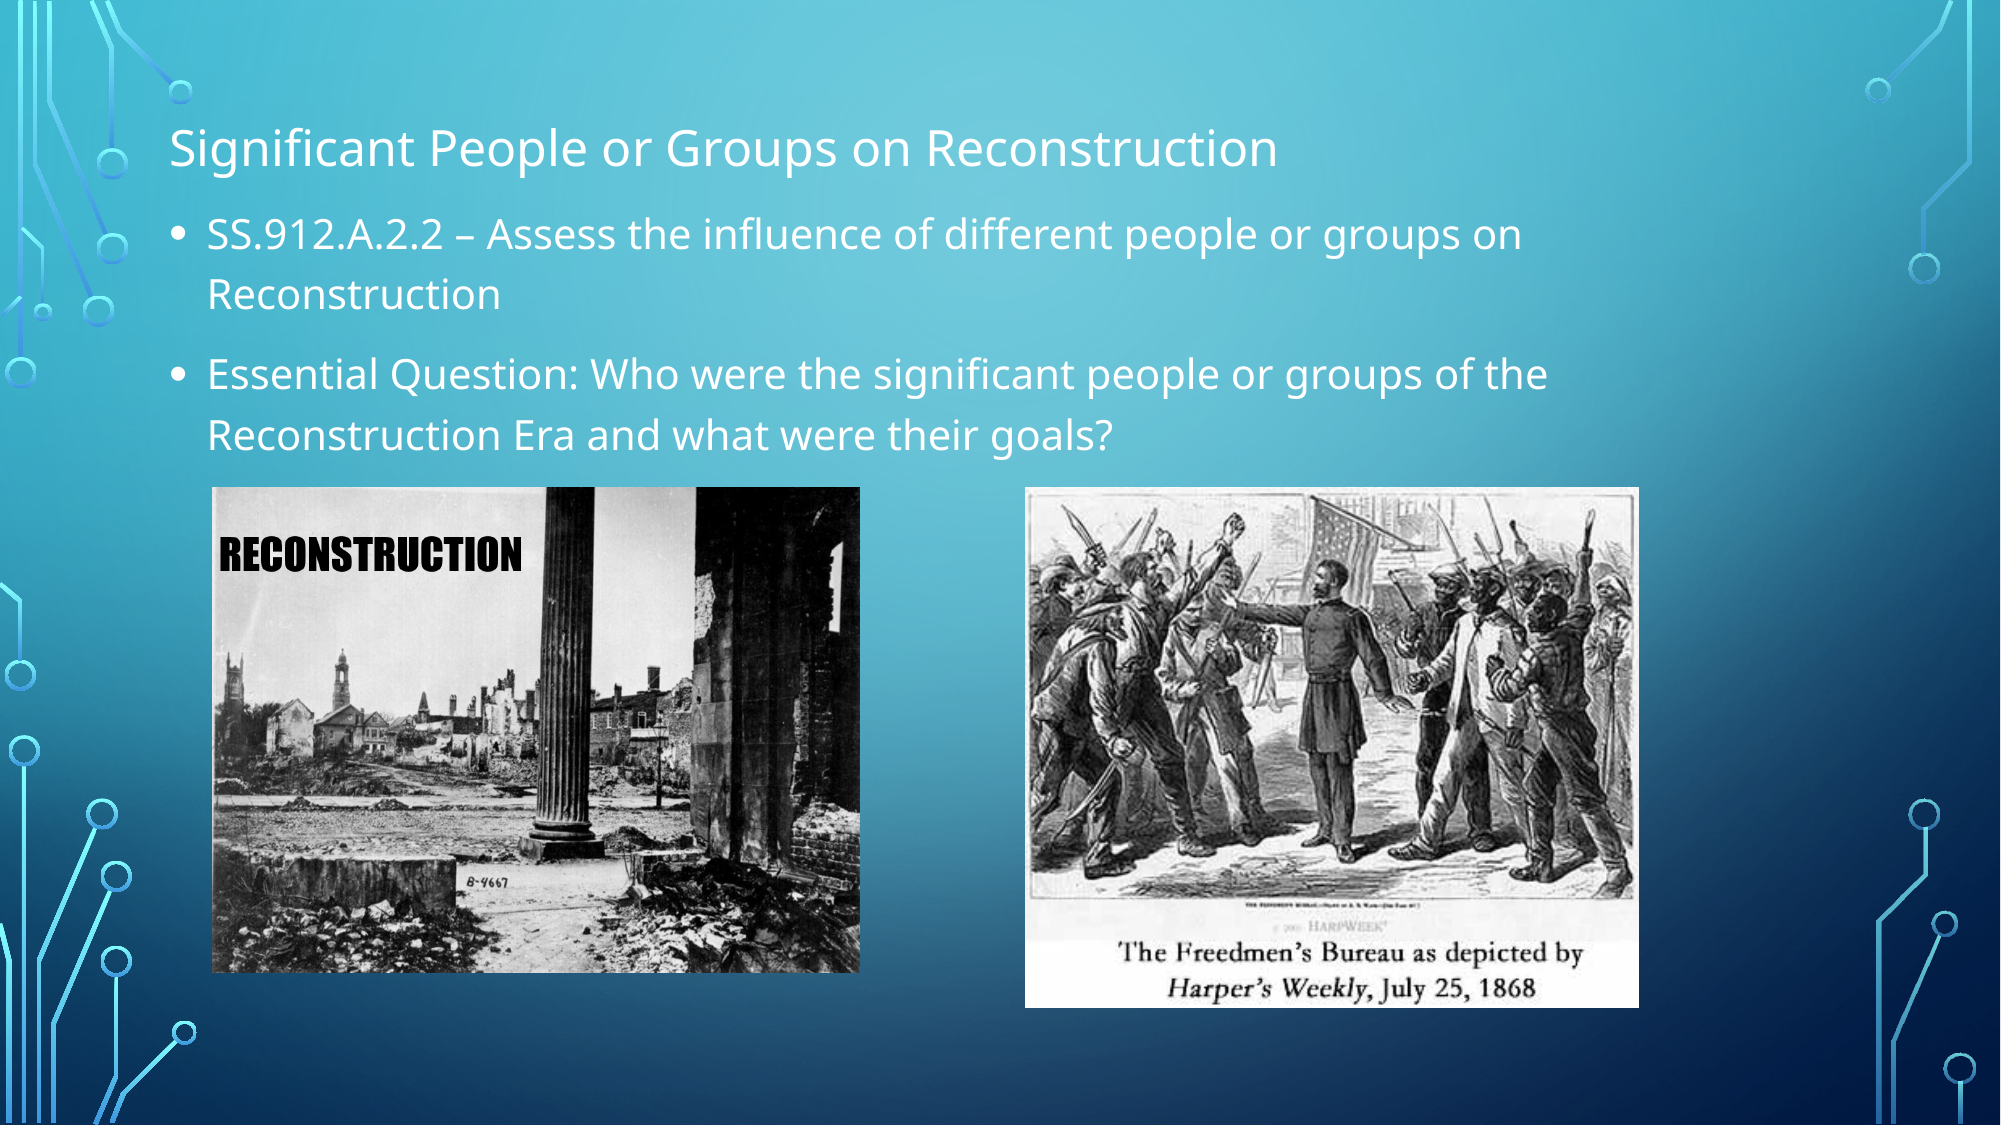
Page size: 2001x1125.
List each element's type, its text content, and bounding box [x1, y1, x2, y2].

picture [212, 487, 860, 973]
picture [1025, 487, 1639, 1008]
list Significant People or Groups on Reconstruction SS.912.A.2.2 – Assess the influence of different people or groups on Reconstruction Essential Question: Who were the significant people or groups of the Reconstruction Era and what were their goals? [154, 97, 1813, 950]
